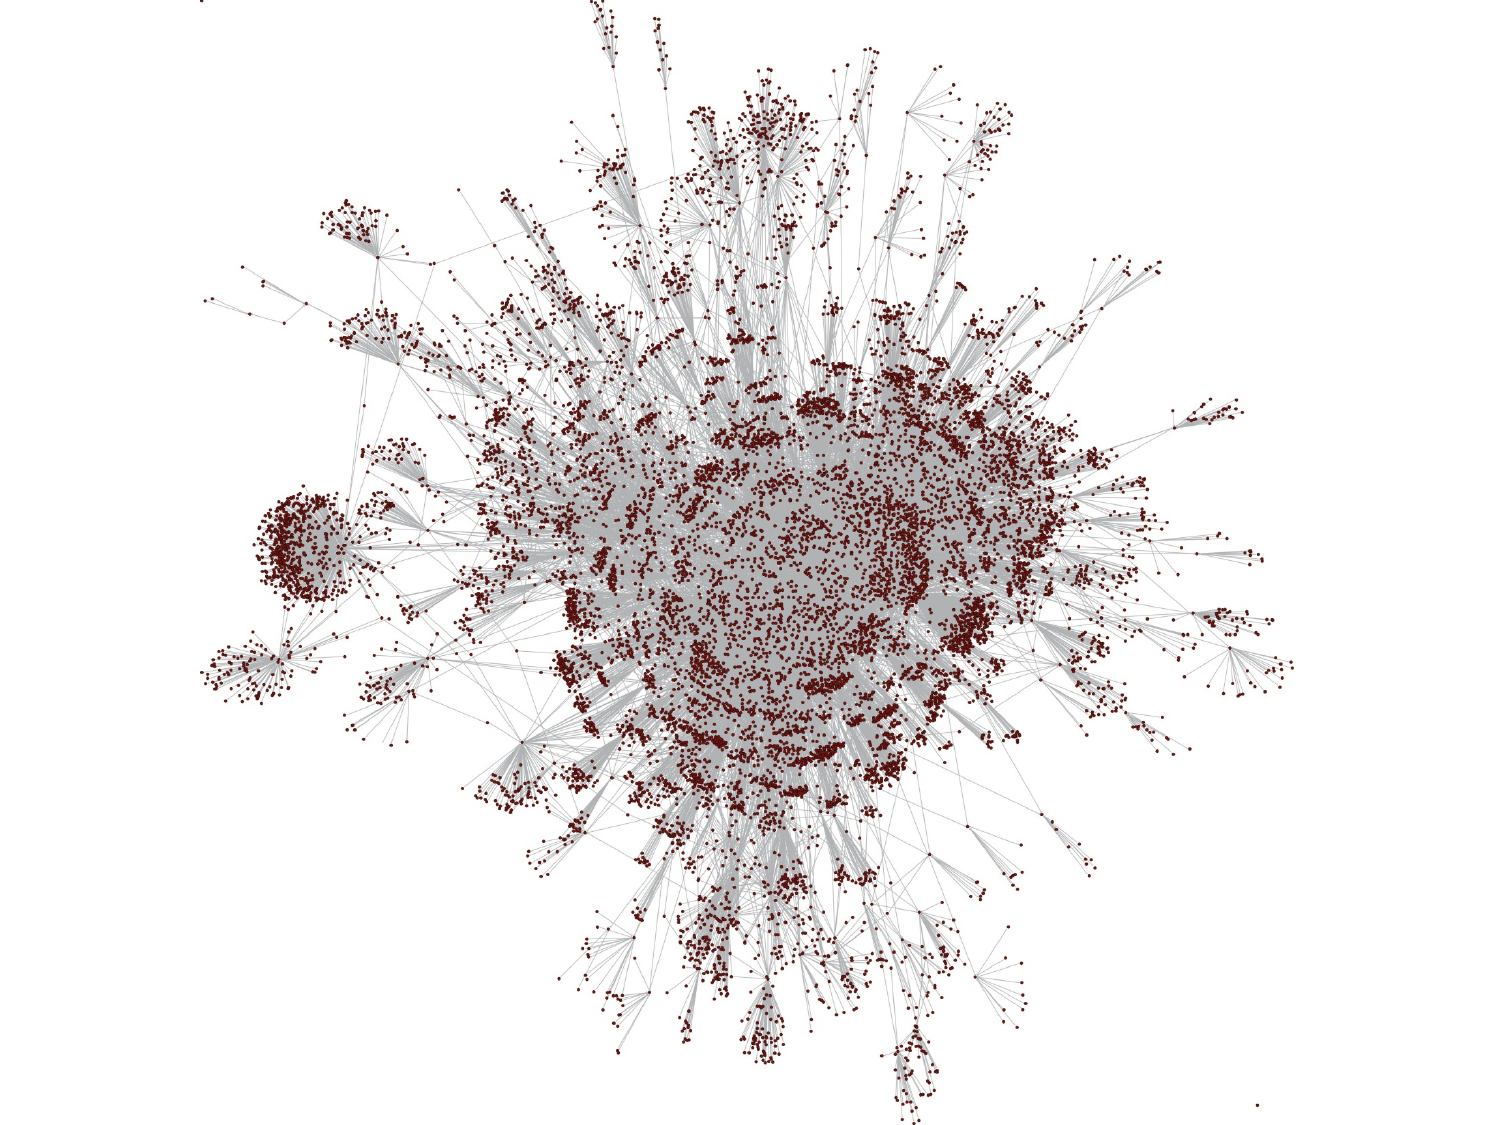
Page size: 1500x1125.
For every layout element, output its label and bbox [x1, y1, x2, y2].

picture [199, 0, 1294, 1125]
